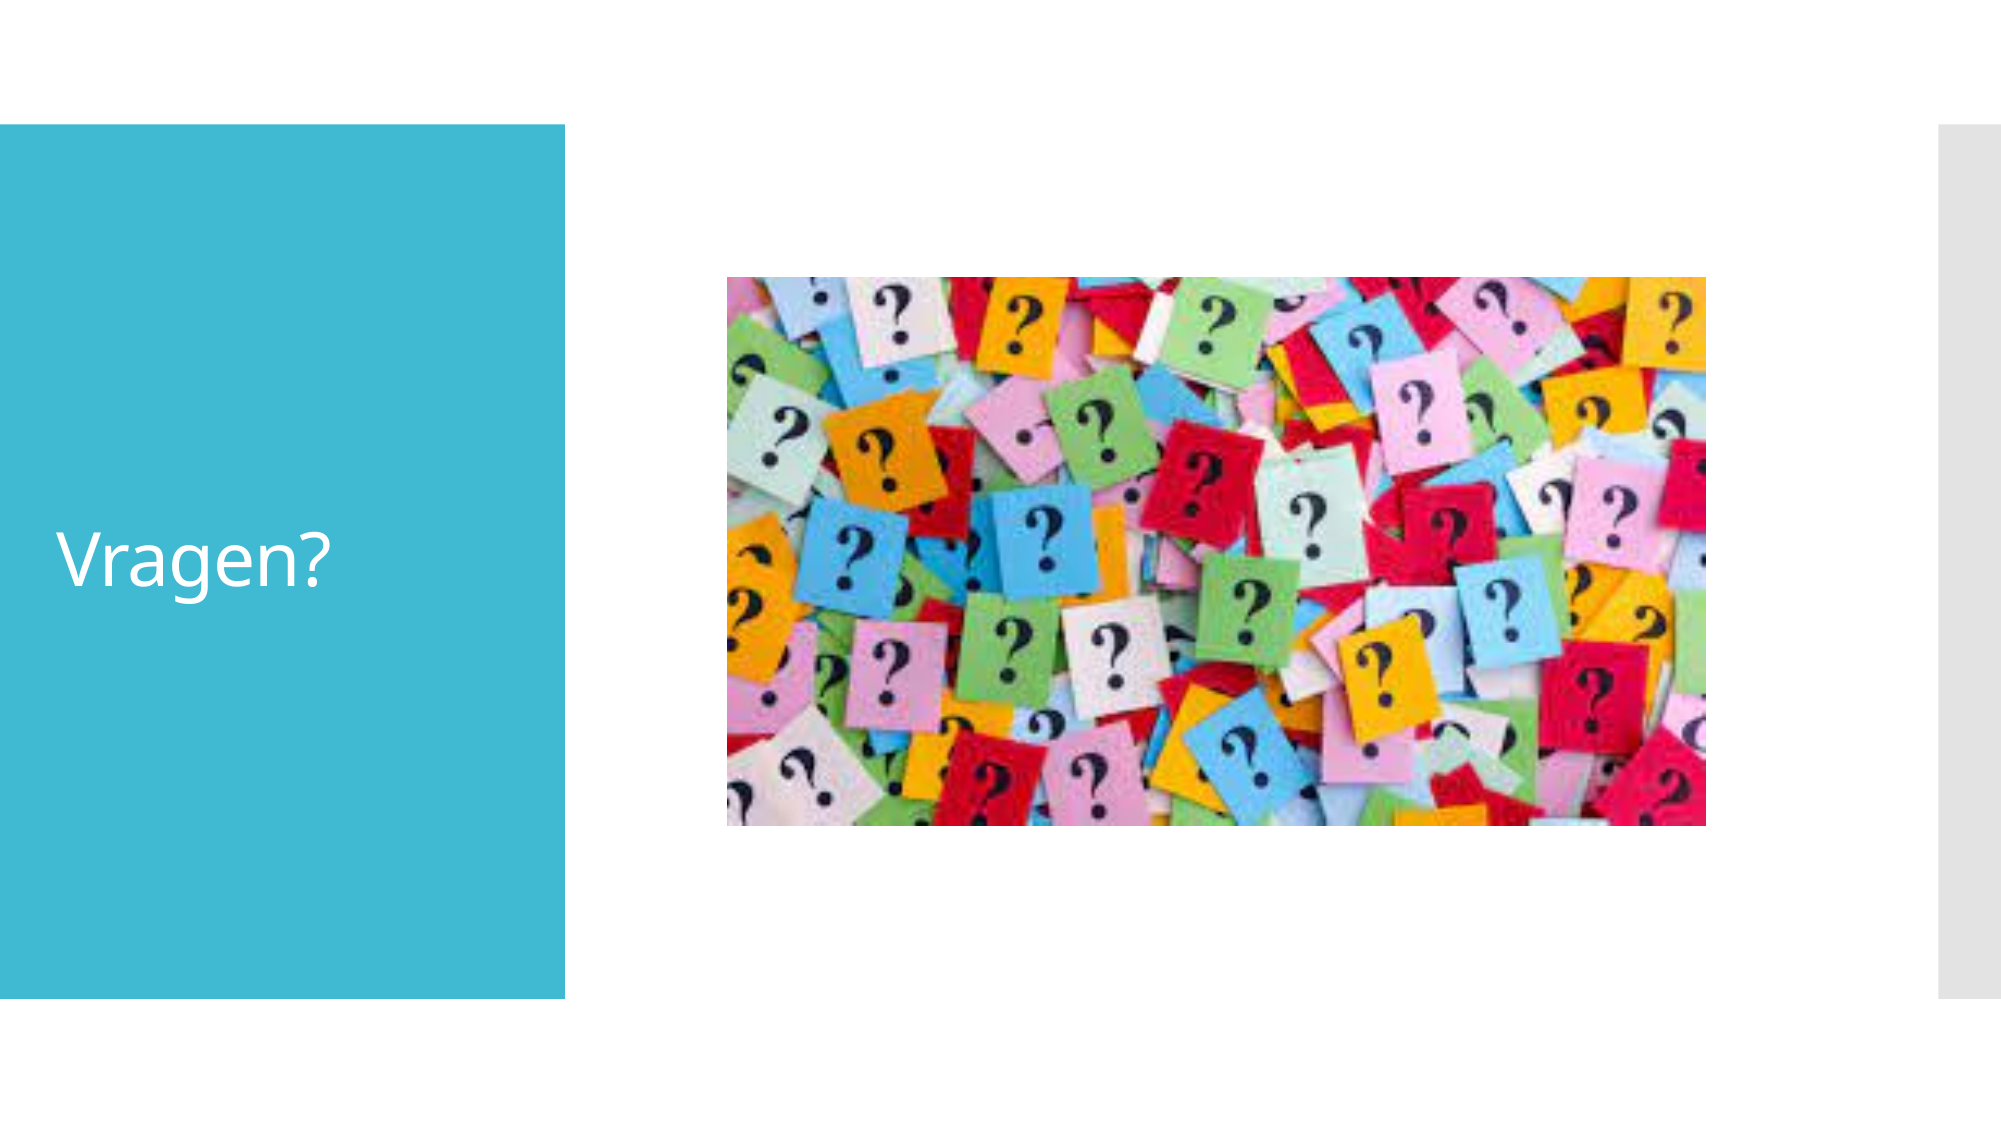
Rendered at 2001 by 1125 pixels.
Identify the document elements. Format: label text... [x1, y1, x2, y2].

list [727, 277, 1707, 826]
title Vragen? [41, 184, 525, 940]
